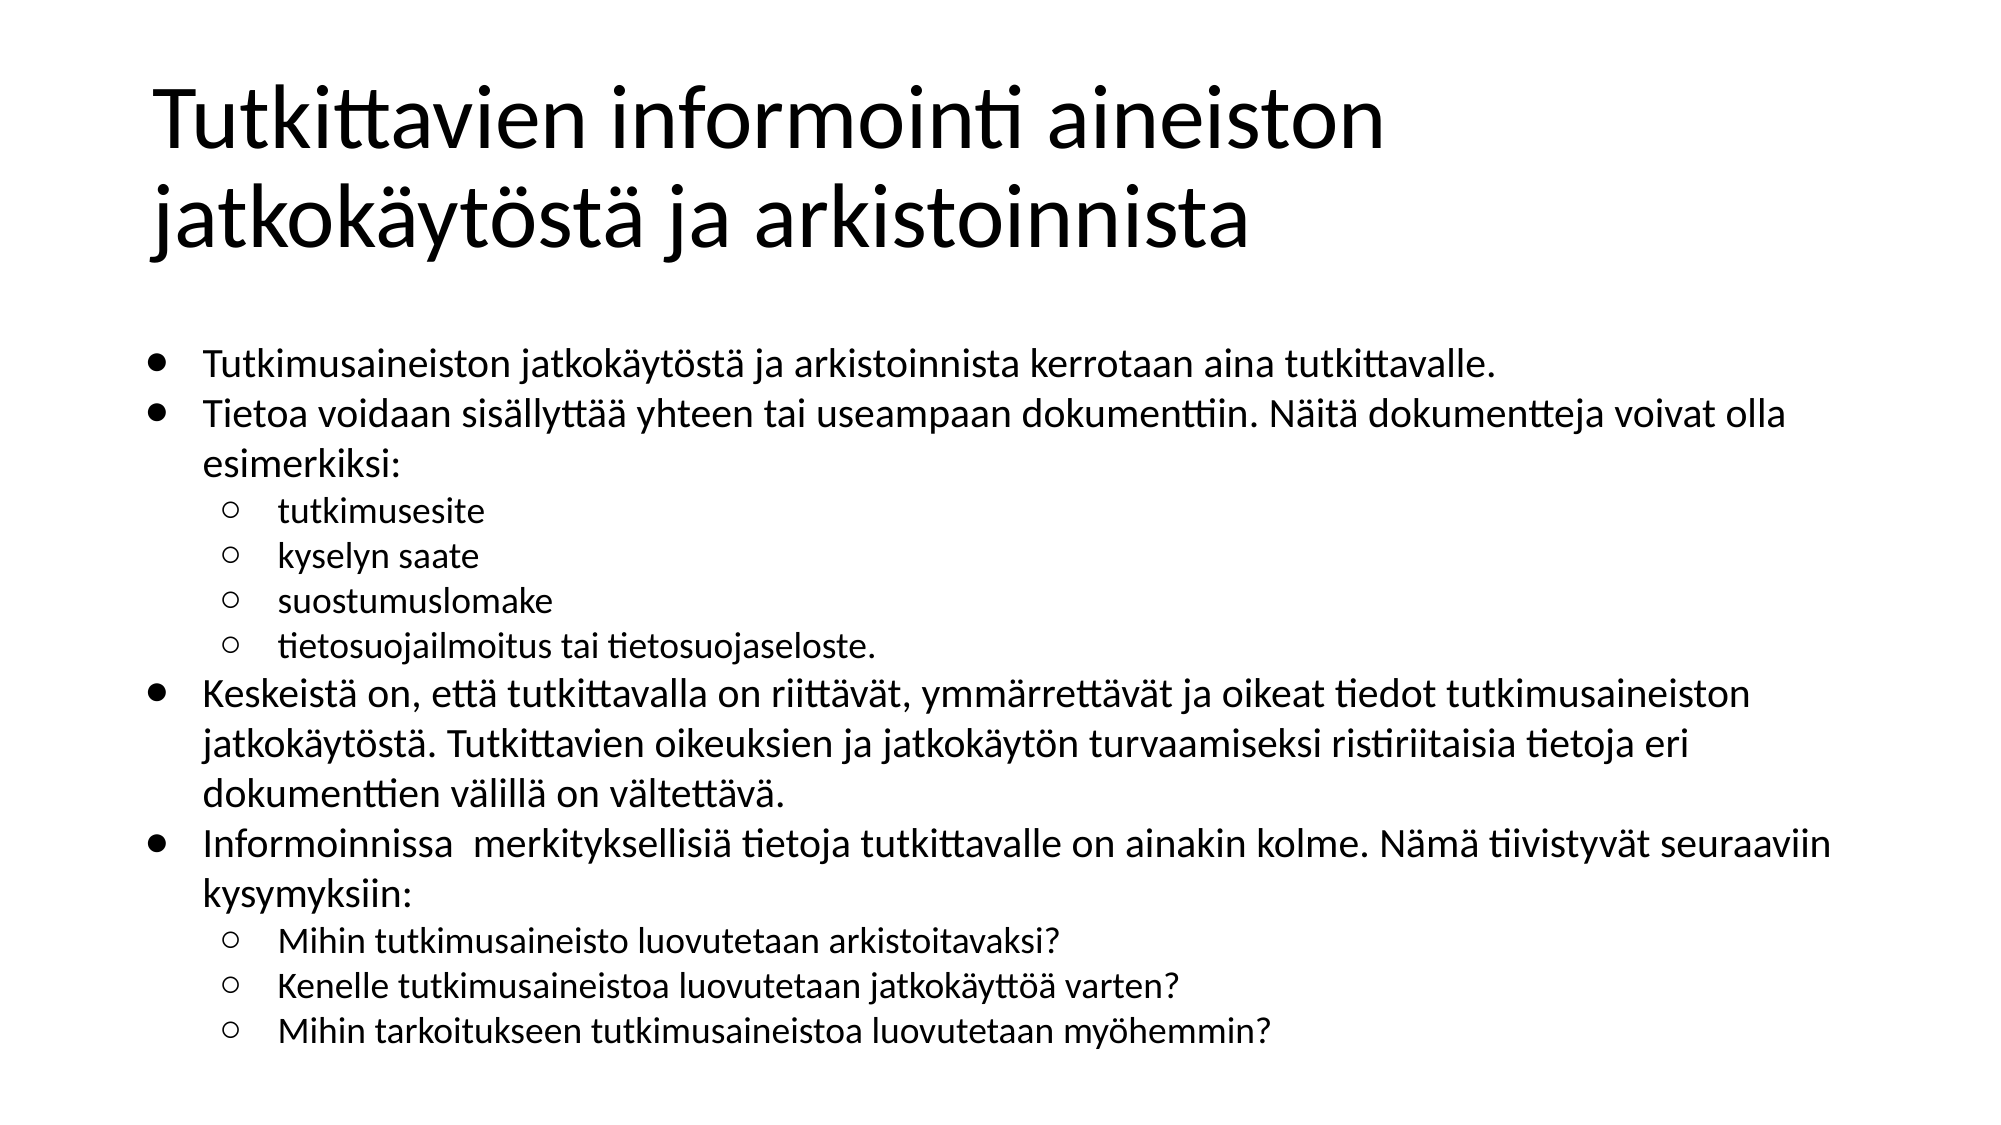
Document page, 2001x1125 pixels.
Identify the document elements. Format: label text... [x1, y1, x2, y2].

list Tutkimusaineiston jatkokäytöstä ja arkistoinnista kerrotaan aina tutkittavalle. Tietoa voidaan sisällyttää yhteen tai useampaan dokumenttiin. Näitä dokumentteja voivat olla esimerkiksi: tutkimusesite kyselyn saate suostumuslomake tietosuojailmoitus tai tietosuojaseloste. Keskeistä on, että tutkittavalla on riittävät, ymmärrettävät ja oikeat tiedot tutkimusaineiston jatkokäytöstä. Tutkittavien oikeuksien ja jatkokäytön turvaamiseksi ristiriitaisia tietoja eri dokumenttien välillä on vältettävä. Informoinnissa merkityksellisiä tietoja tutkittavalle on ainakin kolme. Nämä tiivistyvät seuraaviin kysymyksiin: Mihin tutkimusaineisto luovutetaan arkistoitavaksi? Kenelle tutkimusaineistoa luovutetaan jatkokäyttöä varten? Mihin tarkoitukseen tutkimusaineistoa luovutetaan myöhemmin? [112, 327, 1913, 1118]
title Tutkittavien informointi aineiston jatkokäytöstä ja arkistoinnista [137, 59, 1863, 278]
